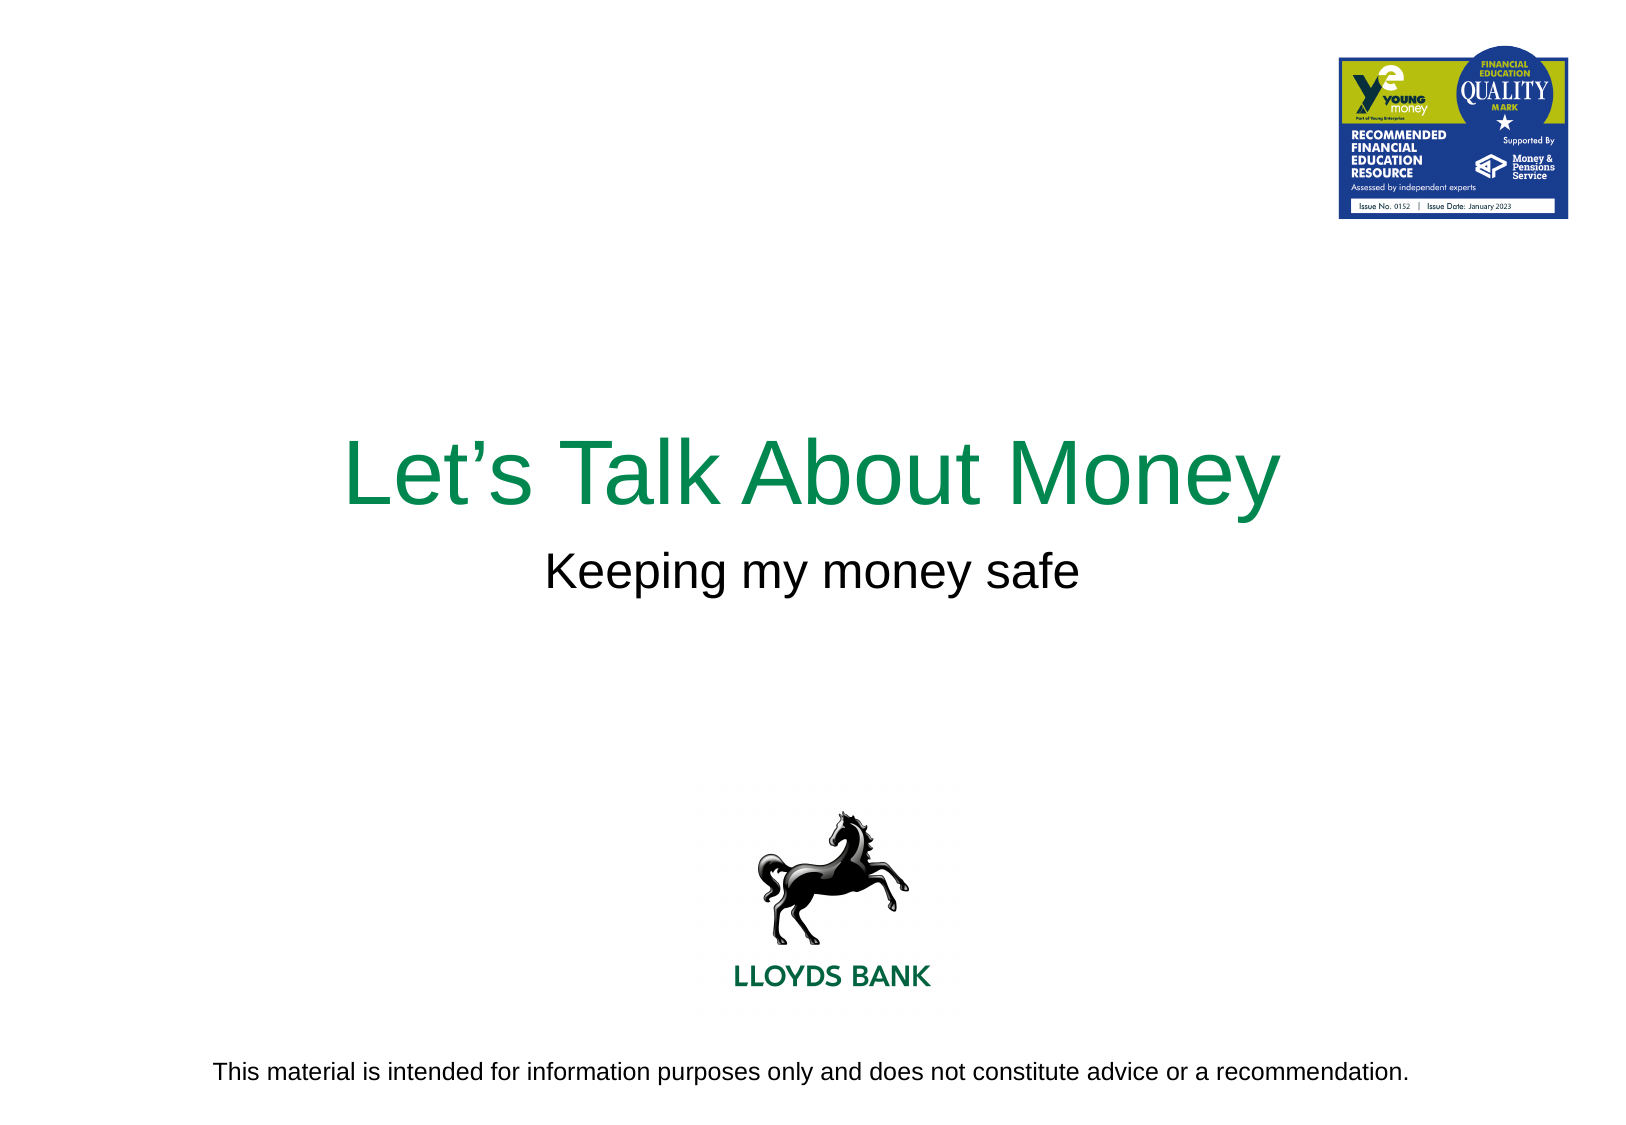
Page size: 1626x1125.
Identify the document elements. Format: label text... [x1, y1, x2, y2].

text_box This material is intended for information purposes only and does not constitute advice or a recommendation. [0, 1055, 1625, 1086]
text_box Let’s Talk About Money [0, 413, 1625, 524]
title Keeping my money safe [0, 531, 1625, 601]
picture [694, 767, 973, 1019]
picture [1331, 41, 1573, 224]
